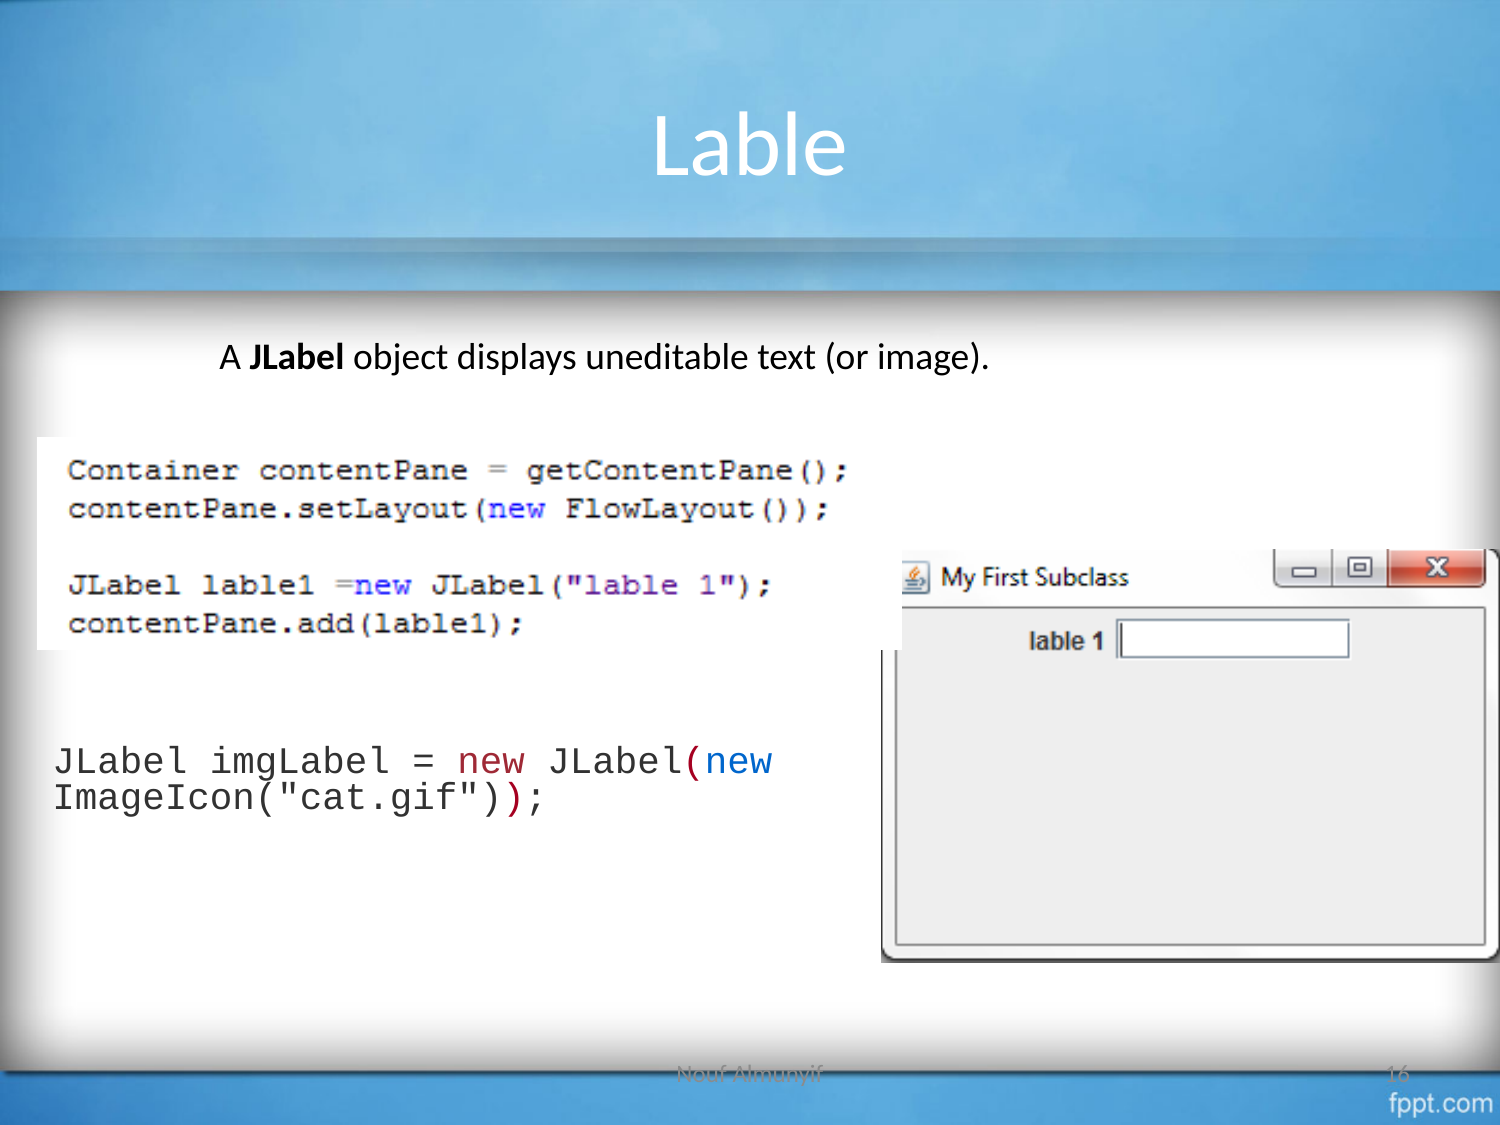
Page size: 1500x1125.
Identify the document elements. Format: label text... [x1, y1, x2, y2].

text_box A JLabel object displays uneditable text (or image). [204, 324, 1015, 385]
footer Nouf Almunyif [512, 1042, 988, 1103]
slide_number 16 [1074, 1042, 1425, 1103]
title Lable [75, 45, 1425, 233]
text_box JLabel imgLabel = new JLabel(new ImageIcon("cat.gif")); [37, 737, 788, 825]
picture [0, 0, 1500, 1125]
